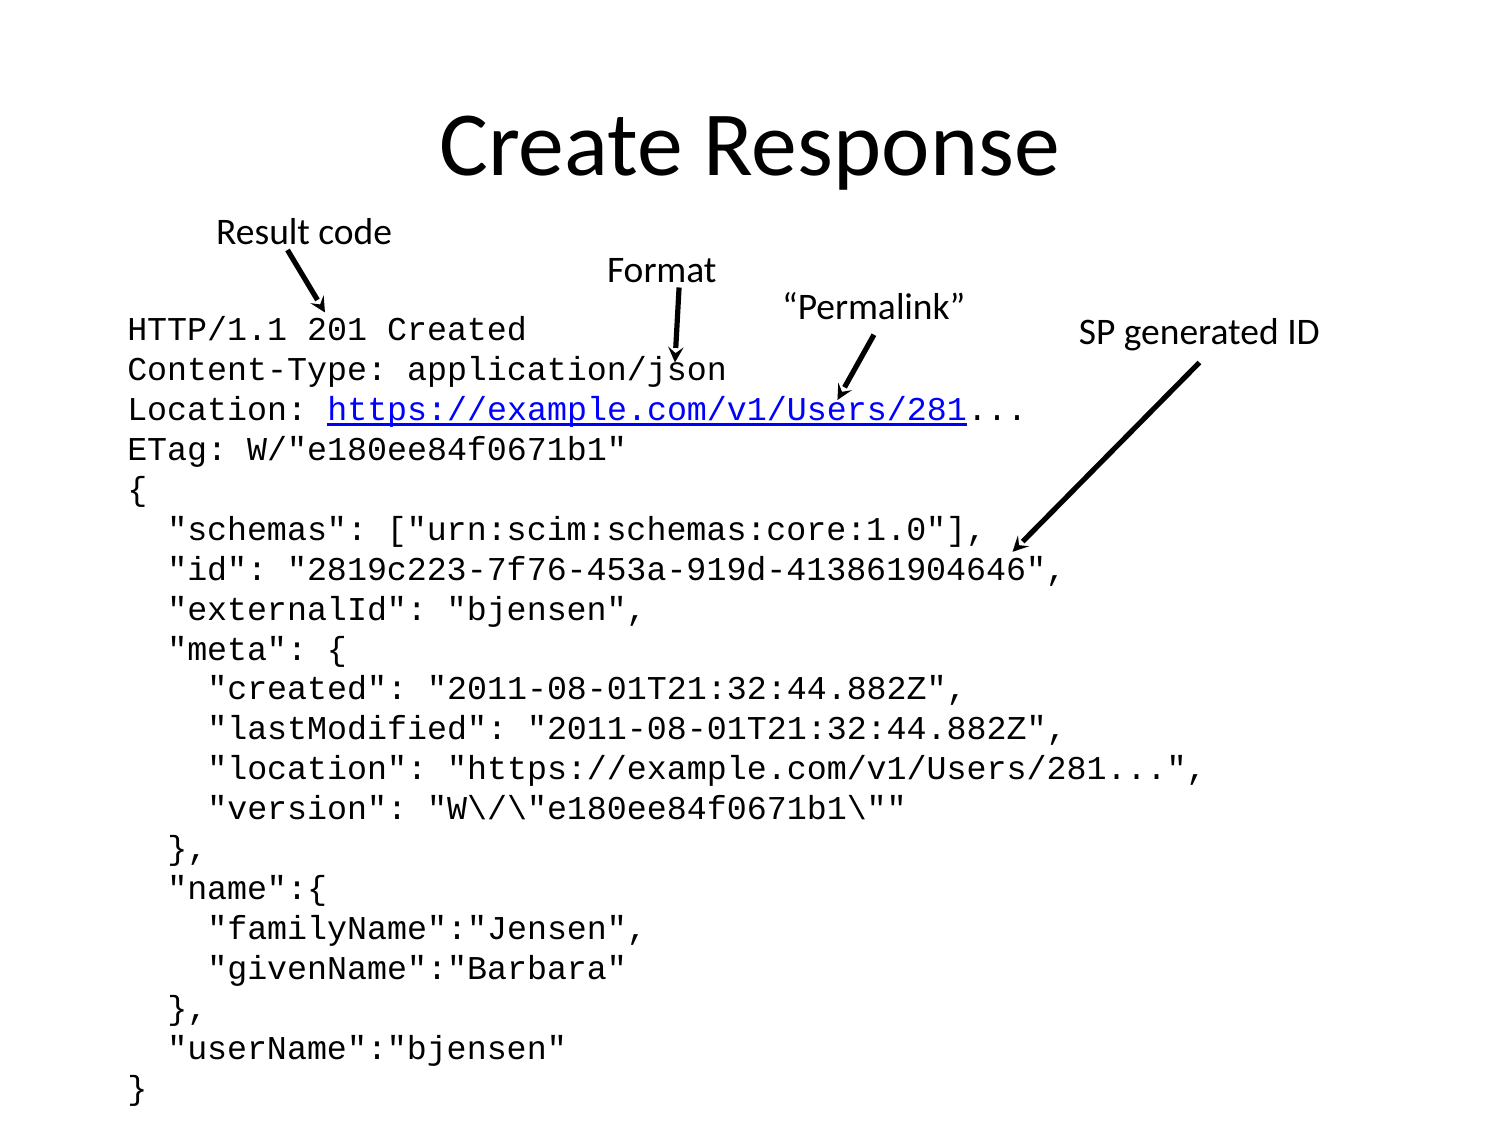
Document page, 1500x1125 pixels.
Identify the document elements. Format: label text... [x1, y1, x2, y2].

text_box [287, 249, 326, 313]
text_box SP generated ID [1064, 299, 1335, 360]
text_box Format [592, 237, 732, 298]
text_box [1012, 362, 1200, 553]
text_box Result code [201, 199, 408, 260]
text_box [674, 287, 680, 363]
text_box HTTP/1.1 201 Created Content-Type: application/json Location: https://example.com/v1/Users/281... ETag: W/"e180ee84f0671b1" { "schemas": ["urn:scim:schemas:core:1.0"], "id": "2819c223-7f76-453a-919d-413861904646", "externalId": "bjensen", "meta": { "created": "2011-08-01T21:32:44.882Z", "lastModified": "2011-08-01T21:32:44.882Z", "location": "https://example.com/v1/Users/281...", "version": "W\/\"e180ee84f0671b1\"" }, "name":{ "familyName":"Jensen", "givenName":"Barbara" }, "userName":"bjensen" } [112, 299, 1413, 1114]
text_box “Permalink” [767, 274, 981, 335]
title Create Response [75, 45, 1425, 233]
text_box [837, 335, 875, 401]
